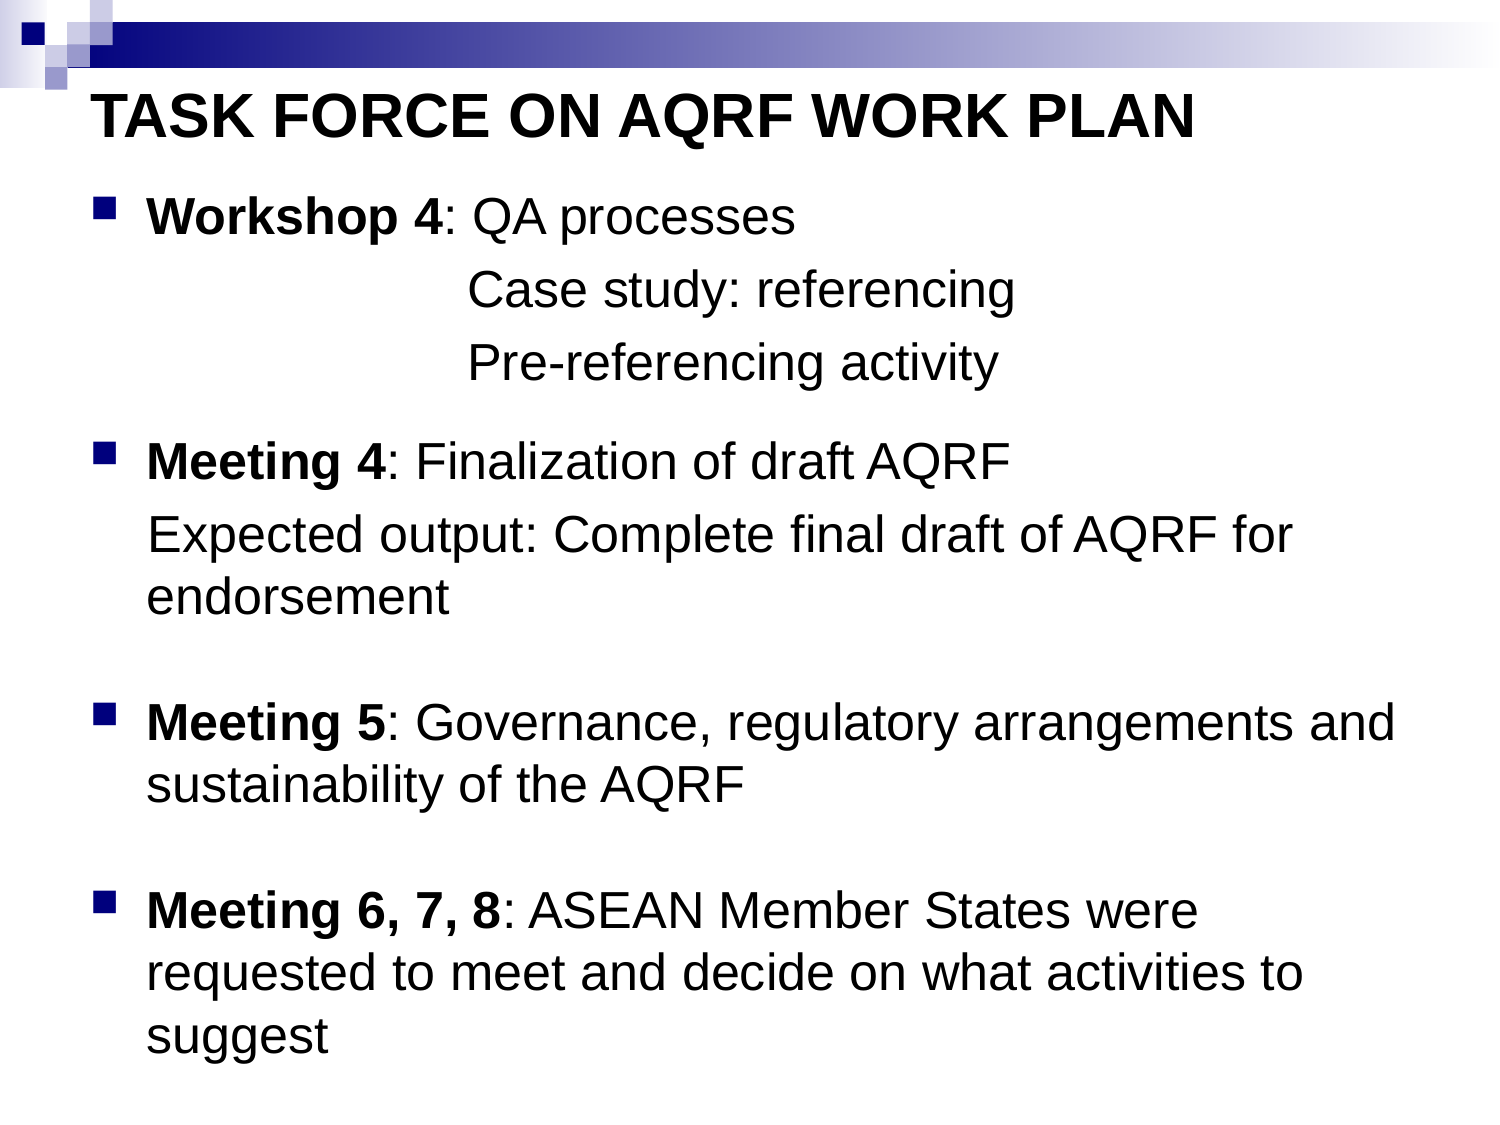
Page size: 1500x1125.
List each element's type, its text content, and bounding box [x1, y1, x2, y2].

list Workshop 4: QA processes Case study: referencing Pre-referencing activity Meeting 4: Finalization of draft AQRF Expected output: Complete final draft of AQRF for endorsement Meeting 5: Governance, regulatory arrangements and sustainability of the AQRF Meeting 6, 7, 8: ASEAN Member States were requested to meet and decide on what activities to suggest [74, 174, 1426, 813]
title TASK FORCE ON AQRF WORK PLAN [74, 0, 1426, 174]
